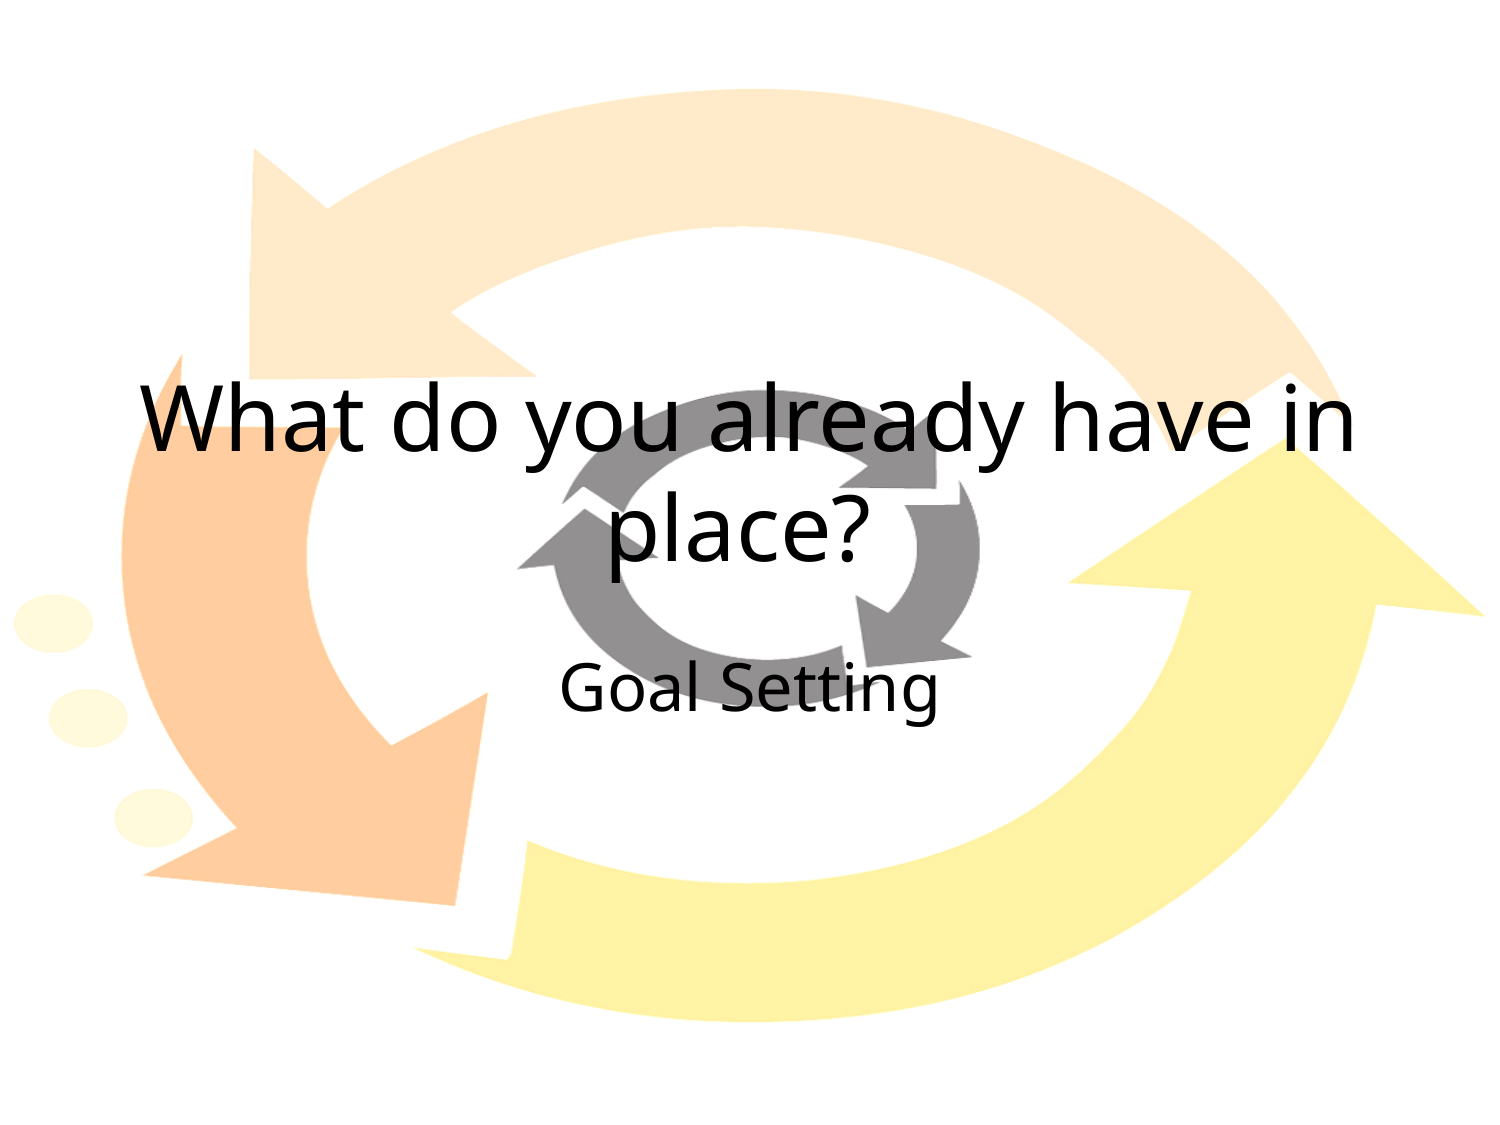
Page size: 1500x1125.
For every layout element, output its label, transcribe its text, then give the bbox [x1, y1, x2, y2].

title What do you already have in place? [112, 349, 1388, 591]
subtitle Goal Setting [224, 637, 1276, 926]
